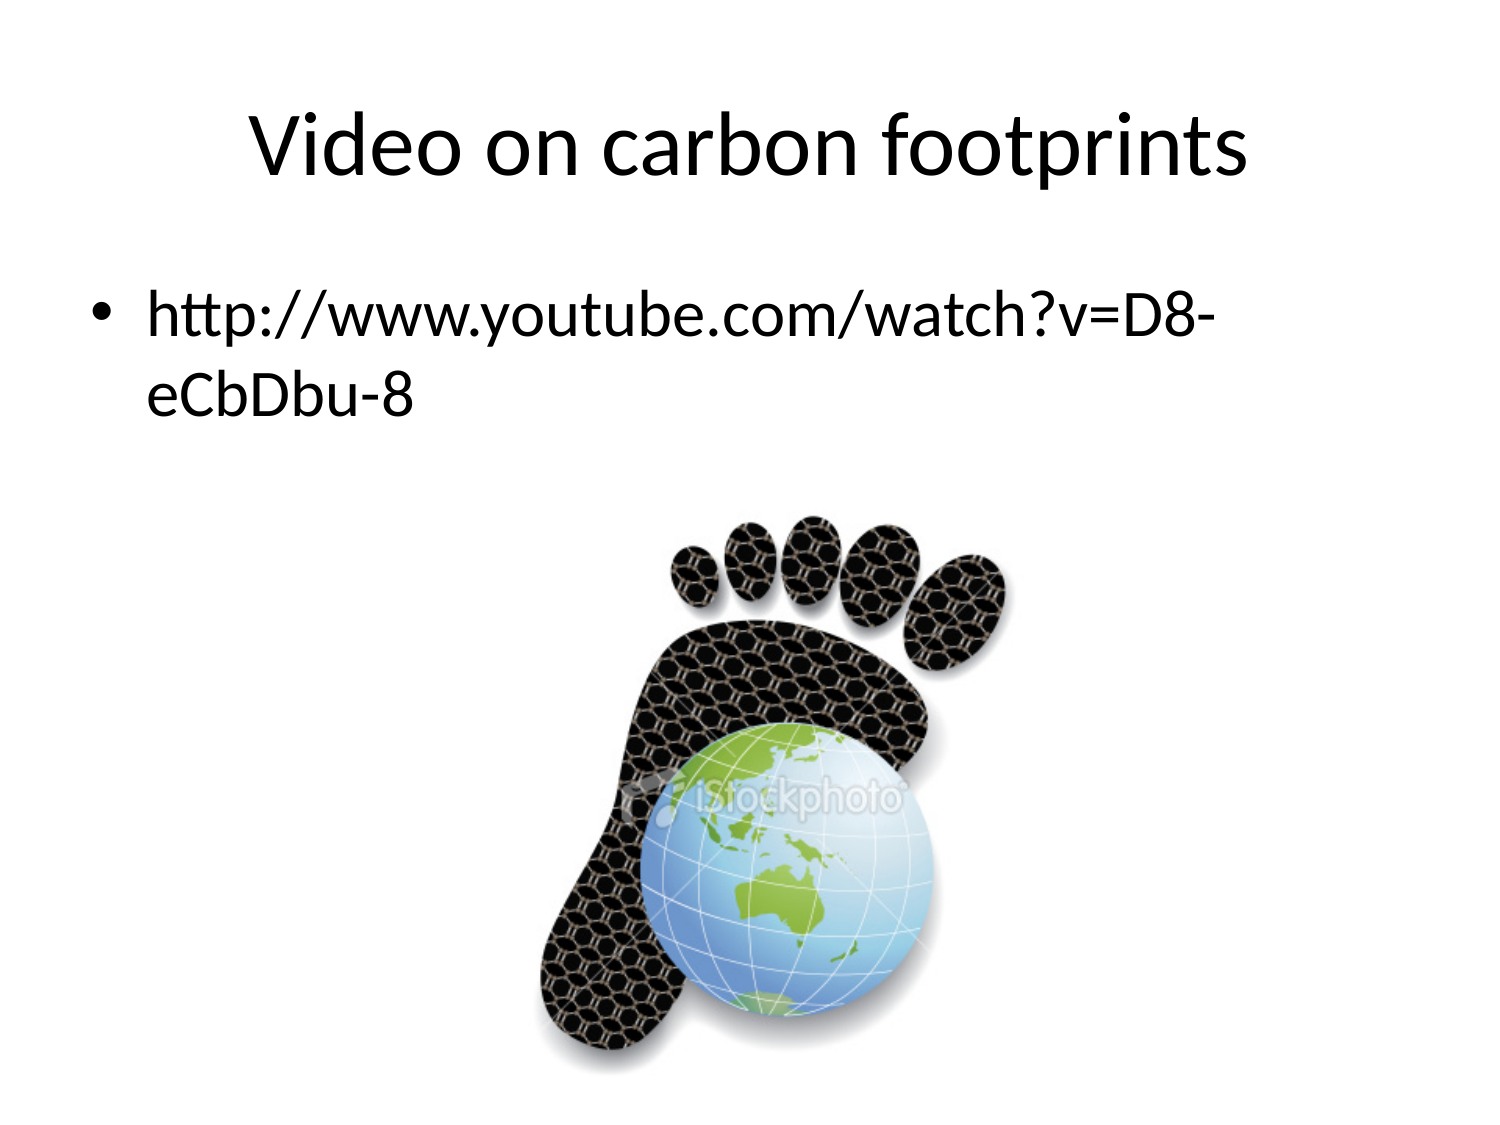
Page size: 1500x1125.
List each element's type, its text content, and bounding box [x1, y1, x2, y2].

picture [524, 499, 1026, 1094]
list http://www.youtube.com/watch?v=D8-eCbDbu-8 [75, 262, 1425, 1005]
title Video on carbon footprints [75, 45, 1425, 233]
